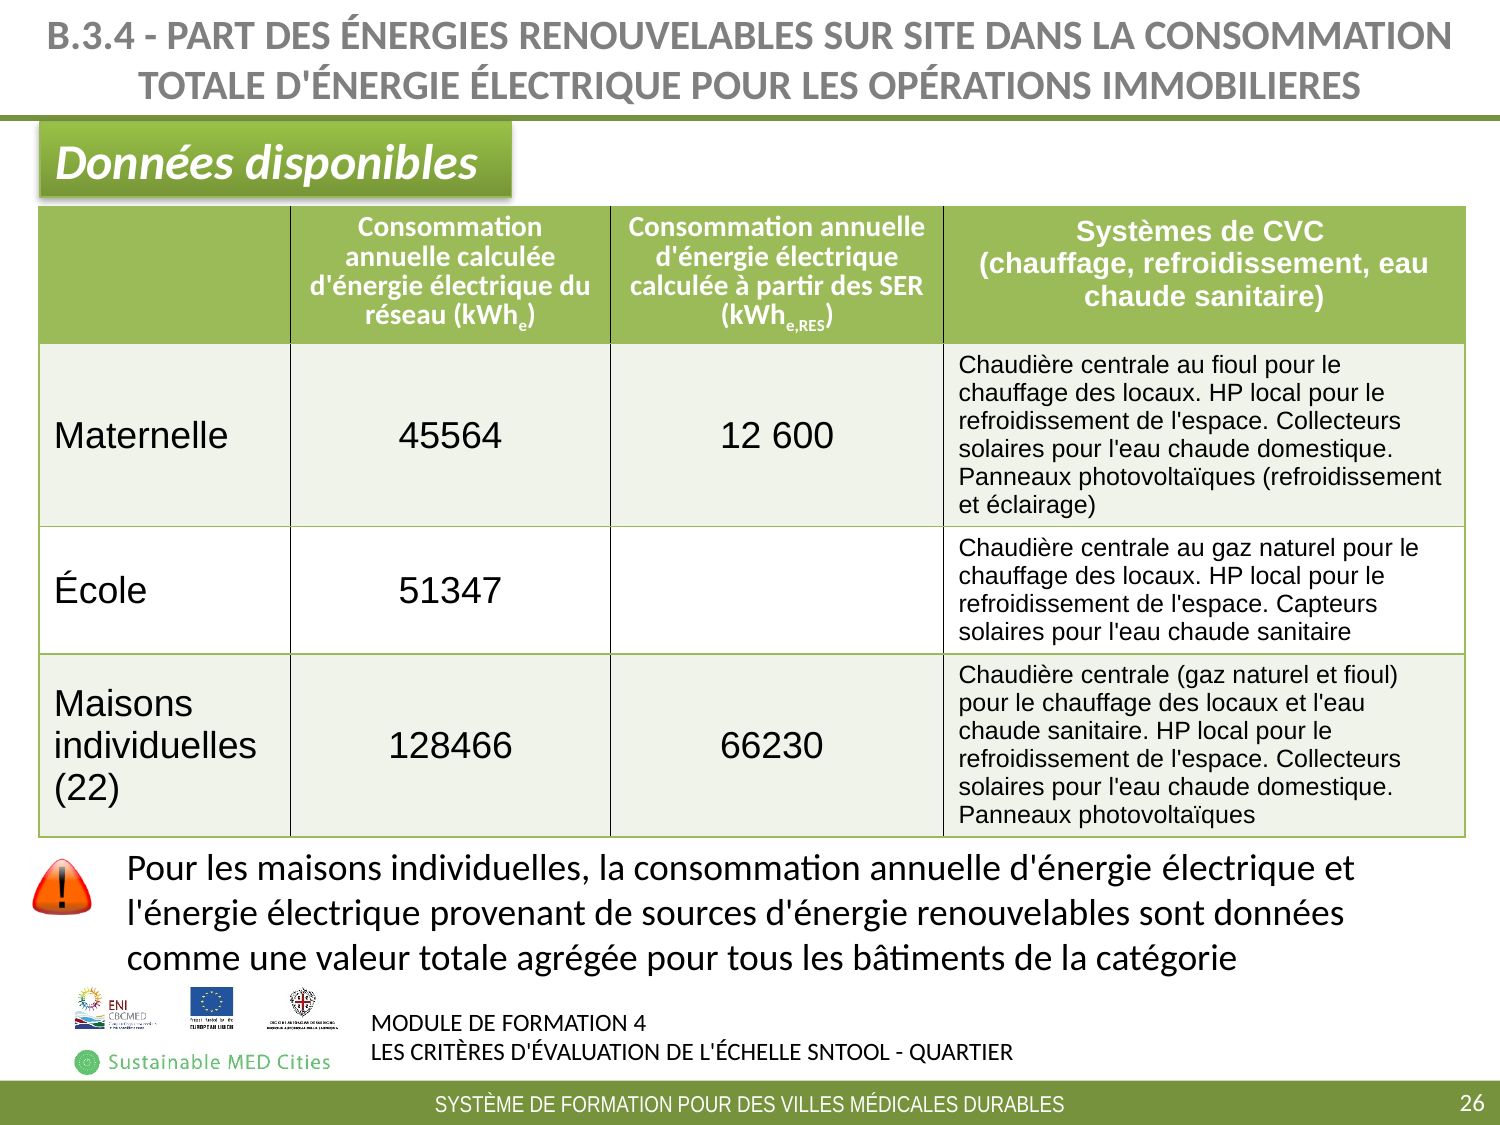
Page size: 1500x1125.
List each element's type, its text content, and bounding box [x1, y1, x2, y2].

table_header [40, 208, 290, 343]
table_cell Maternelle [40, 344, 290, 526]
table_cell 51347 [291, 527, 610, 653]
table_cell [611, 527, 943, 653]
table_cell Chaudière centrale (gaz naturel et fioul) pour le chauffage des locaux et l'eau chaude sanitaire. HP local pour le refroidissement de l'espace. Collecteurs solaires pour l'eau chaude domestique. Panneaux photovoltaïques [944, 655, 1464, 836]
table_cell École [40, 527, 290, 653]
table_header Consommation annuelle d'énergie électrique calculée à partir des SER (kWhe,RES) [611, 208, 943, 343]
text_box Pour les maisons individuelles, la consommation annuelle d'énergie électrique et l'énergie électrique provenant de sources d'énergie renouvelables sont données comme une valeur totale agrégée pour tous les bâtiments de la catégorie [111, 835, 1428, 986]
table_cell 128466 [291, 655, 610, 835]
table_cell 66230 [611, 655, 943, 835]
table_header Consommation annuelle calculée d'énergie électrique du réseau (kWhe) [291, 208, 610, 343]
table_cell Chaudière centrale au fioul pour le chauffage des locaux. HP local pour le refroidissement de l'espace. Collecteurs solaires pour l'eau chaude domestique. Panneaux photovoltaïques (refroidissement et éclairage) [944, 344, 1464, 526]
table_header Systèmes de CVC (chauffage, refroidissement, eau chaude sanitaire) [944, 208, 1464, 343]
table_cell Maisons individuelles (22) [40, 655, 290, 836]
table_cell 45564 [291, 344, 610, 526]
picture [29, 856, 93, 917]
table_cell 12 600 [611, 344, 943, 526]
text_box Données disponibles [40, 122, 512, 198]
title B.3.4 - PART DES ÉNERGIES RENOUVELABLES SUR SITE DANS LA CONSOMMATION TOTALE D'ÉNERGIE ÉLECTRIQUE POUR LES OPÉRATIONS IMMOBILIERES [0, 0, 1500, 117]
picture [62, 978, 356, 1080]
table_cell Chaudière centrale au gaz naturel pour le chauffage des locaux. HP local pour le refroidissement de l'espace. Capteurs solaires pour l'eau chaude sanitaire [944, 527, 1464, 653]
slide_number ‹#› [1149, 1076, 1500, 1125]
